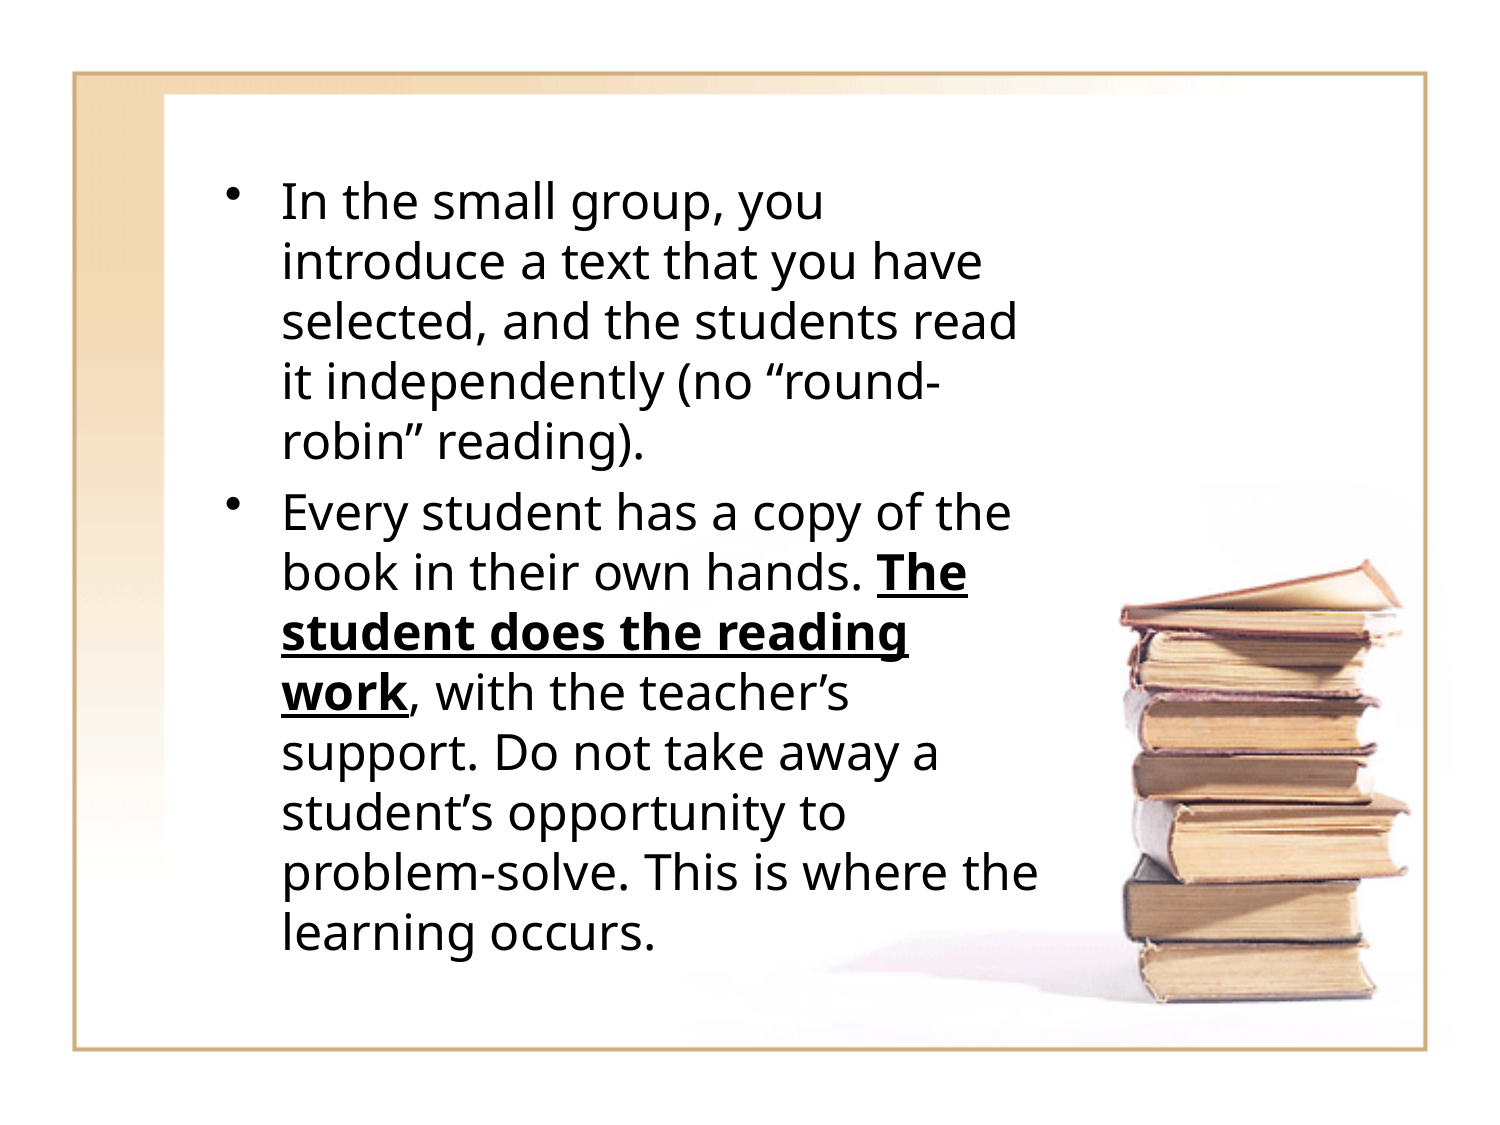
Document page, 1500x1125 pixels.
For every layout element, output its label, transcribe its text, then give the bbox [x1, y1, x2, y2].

list In the small group, you introduce a text that you have selected, and the students read it independently (no “round-robin” reading). Every student has a copy of the book in their own hands. The student does the reading work, with the teacher’s support. Do not take away a student’s opportunity to problem-solve. This is where the learning occurs. [209, 162, 1076, 1063]
picture [0, 0, 1500, 1125]
